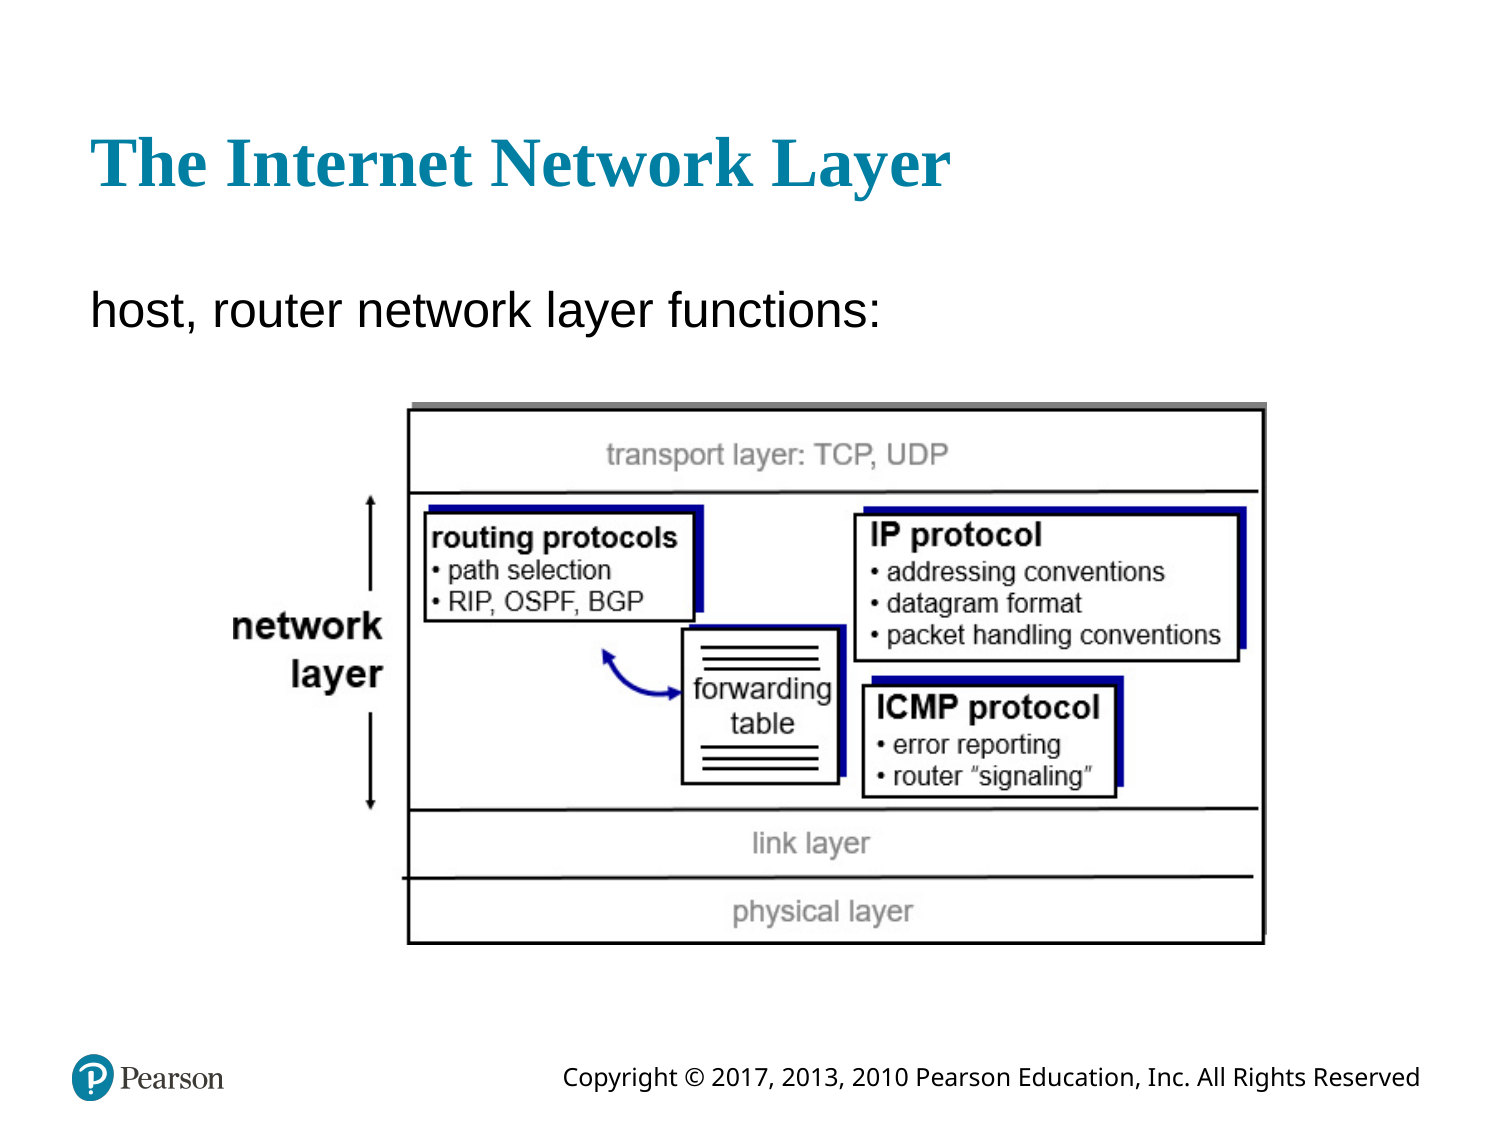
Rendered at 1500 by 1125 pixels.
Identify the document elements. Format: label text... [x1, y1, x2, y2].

picture [72, 1087, 83, 1101]
title The Internet Network Layer [75, 35, 1425, 216]
picture [80, 1063, 106, 1088]
list host, router network layer functions: [75, 262, 1425, 350]
picture [72, 1054, 88, 1070]
picture [98, 1054, 224, 1101]
picture [233, 402, 1267, 946]
